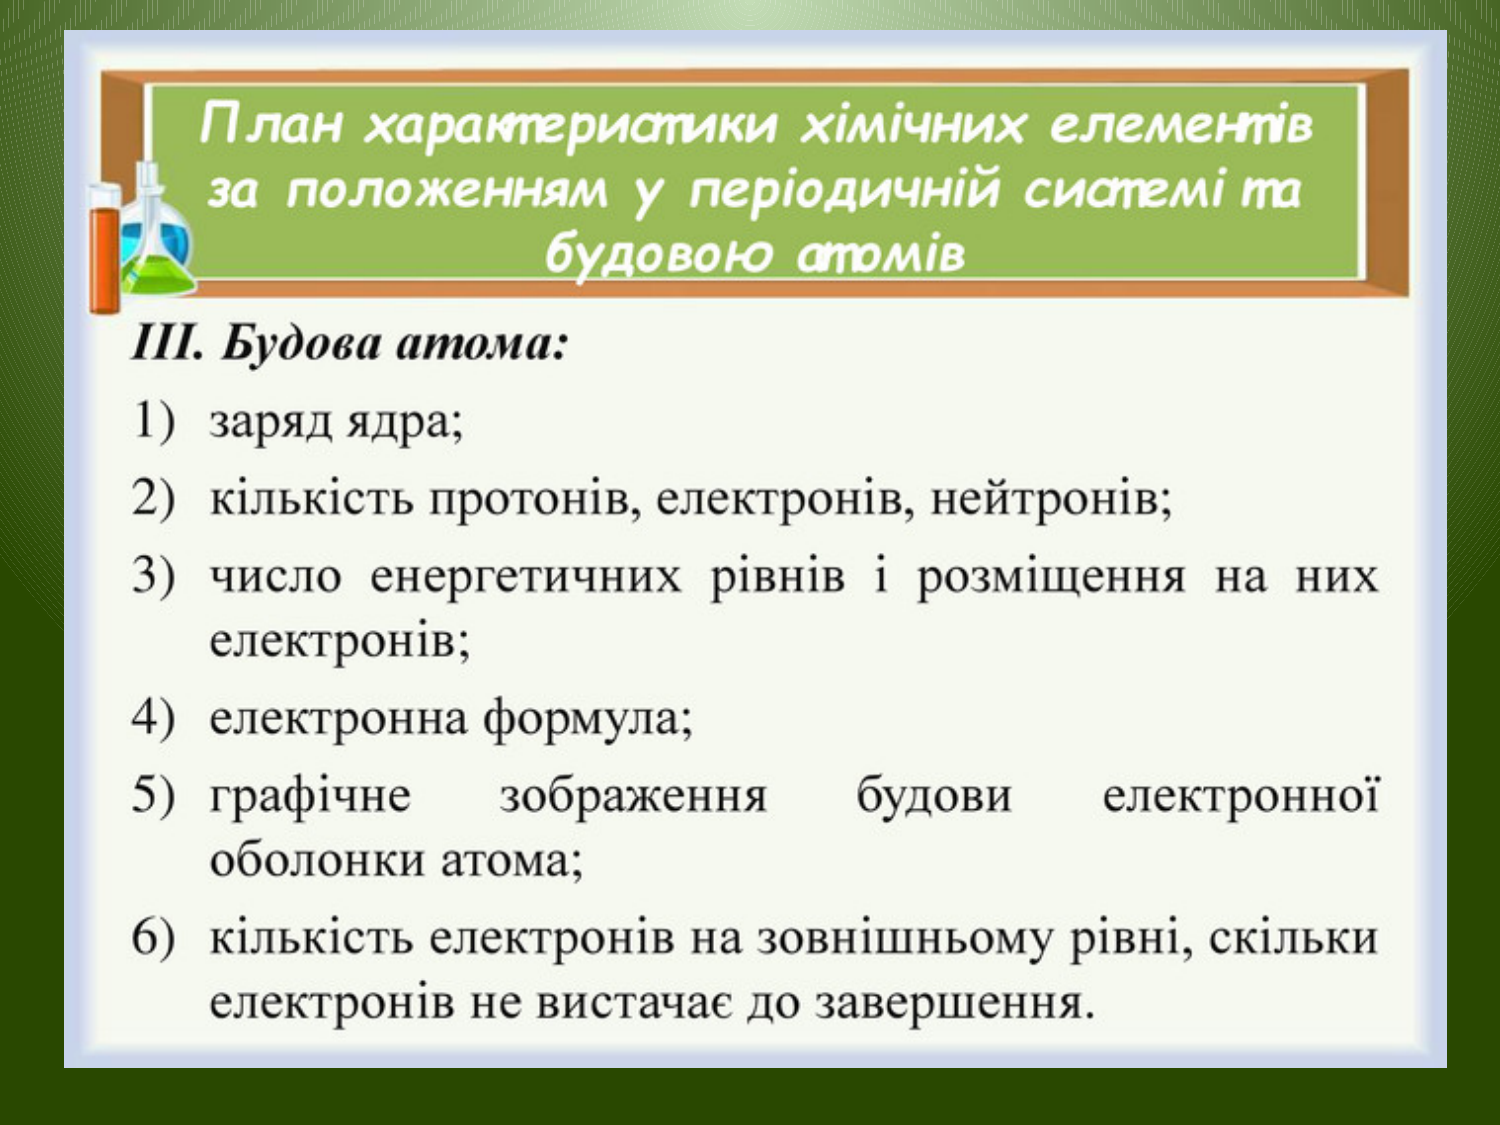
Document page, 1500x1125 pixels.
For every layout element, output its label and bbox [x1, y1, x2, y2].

picture [64, 30, 1448, 1068]
